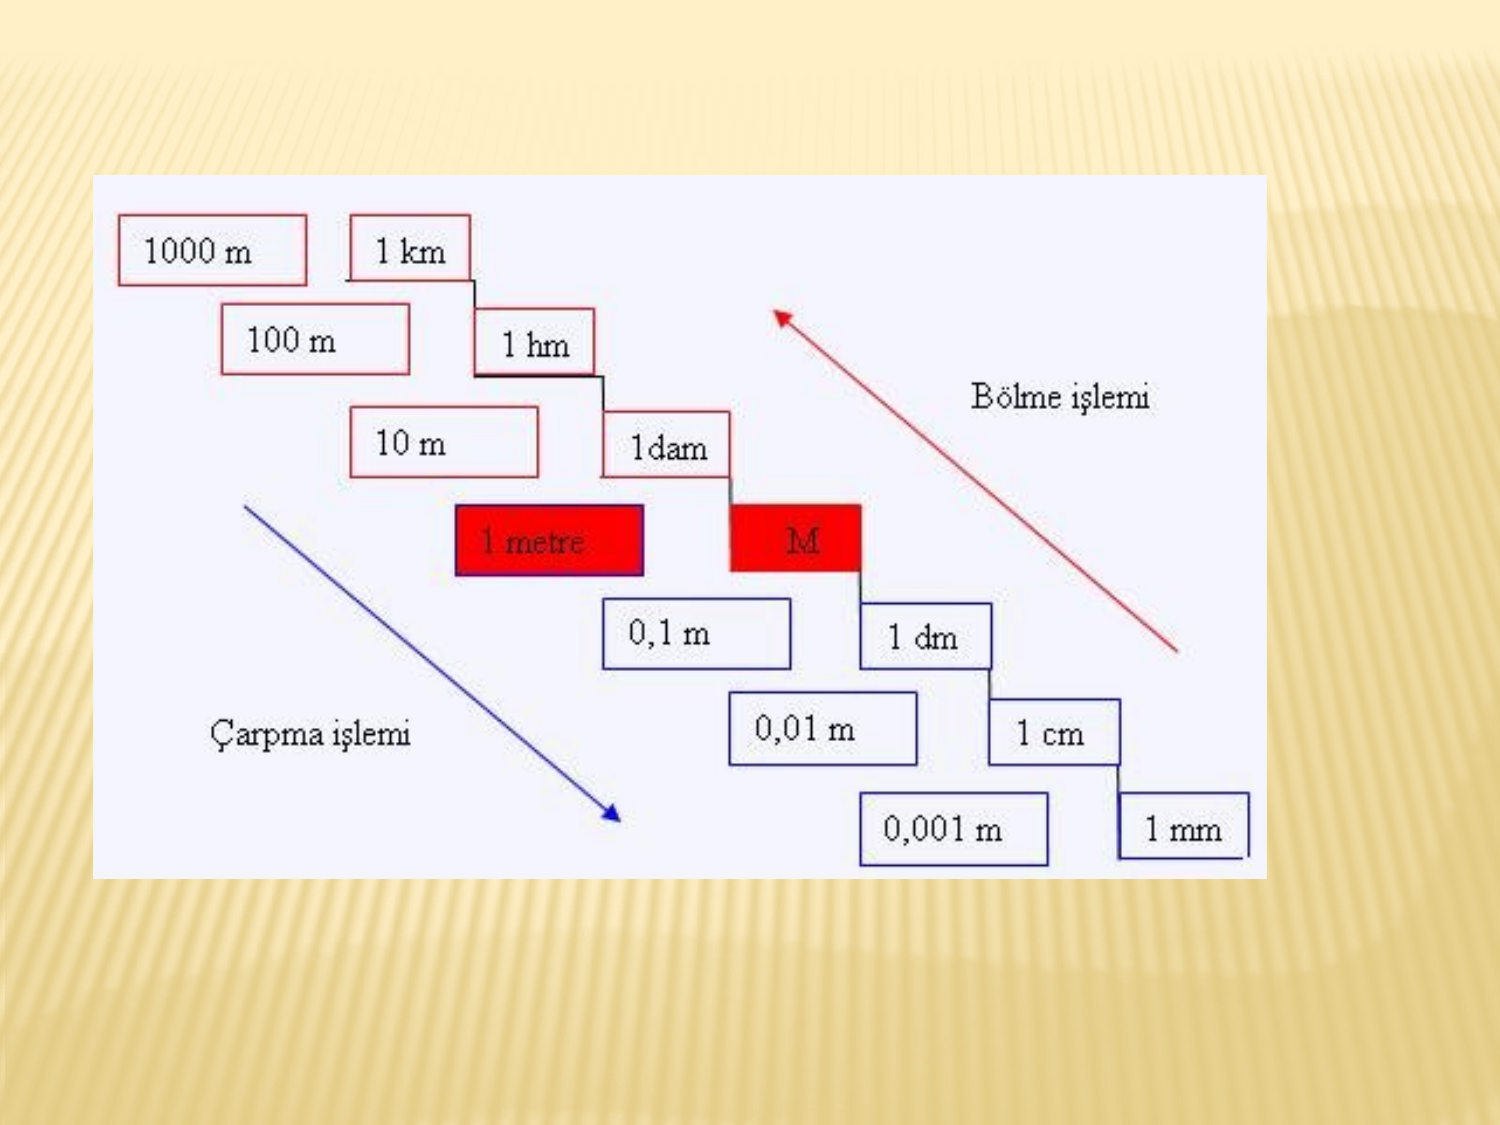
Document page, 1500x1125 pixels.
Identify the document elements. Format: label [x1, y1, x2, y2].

picture [93, 175, 1267, 880]
